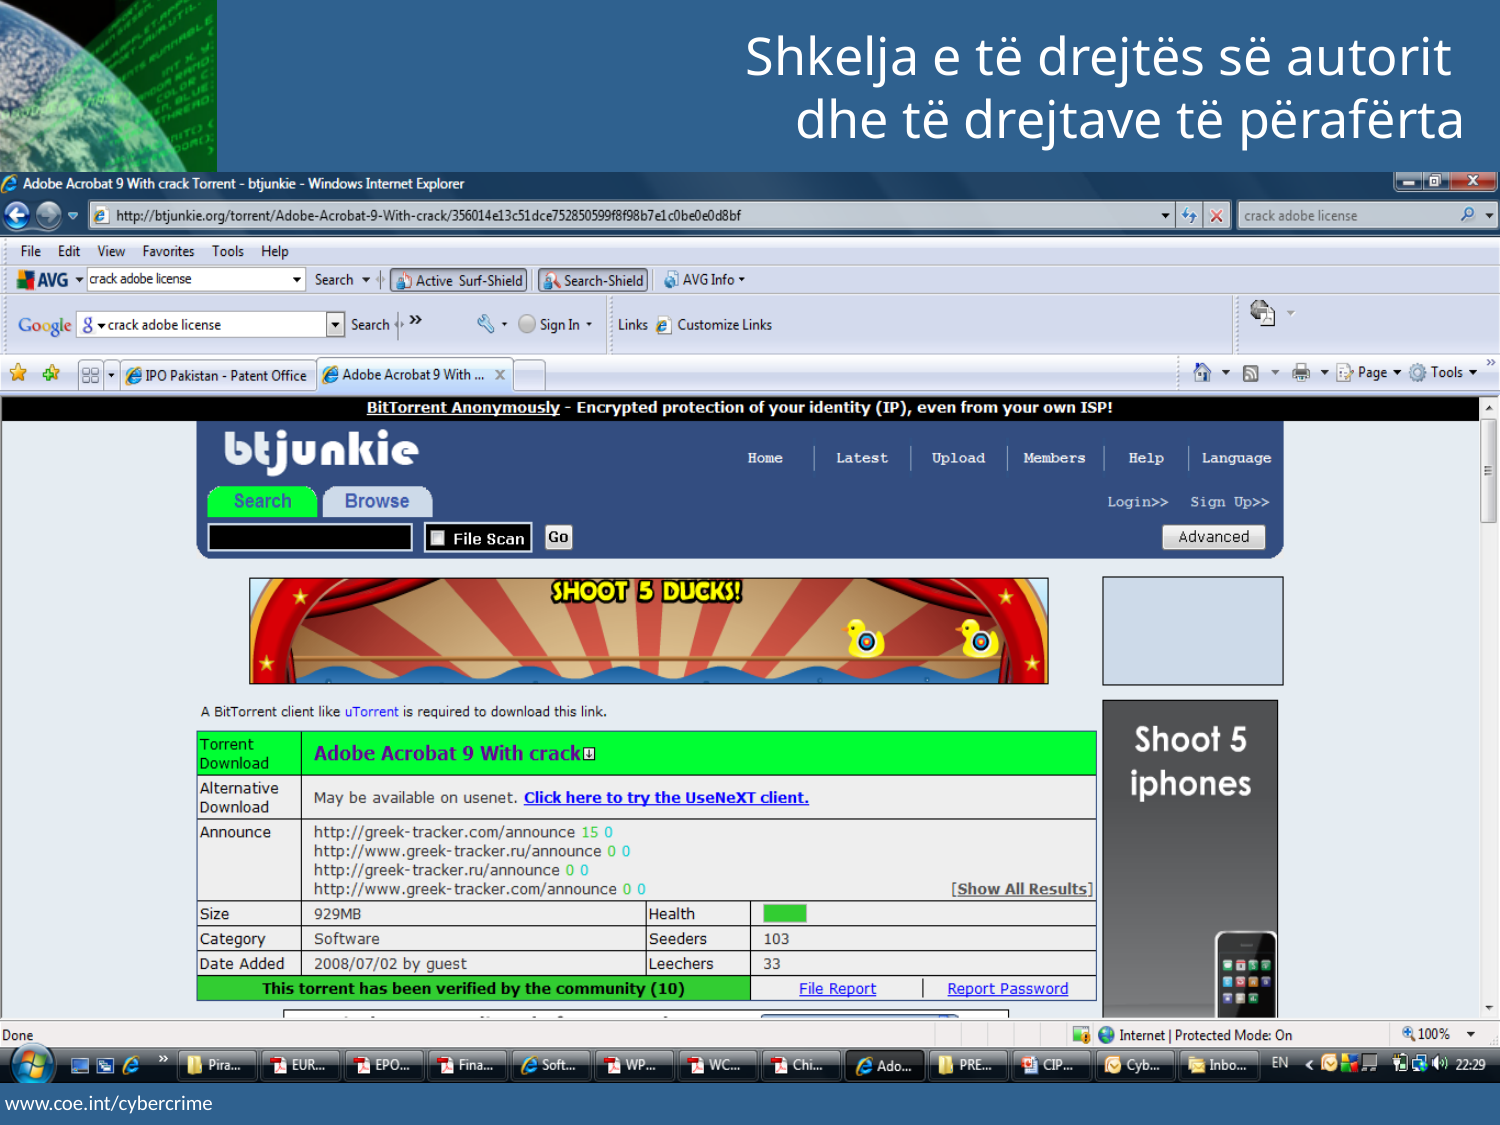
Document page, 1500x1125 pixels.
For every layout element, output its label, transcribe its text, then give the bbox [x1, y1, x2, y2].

picture [0, 0, 1500, 1083]
text_box Shkelja e të drejtës së autorit dhe të drejtave të përafërta [228, 16, 1481, 156]
